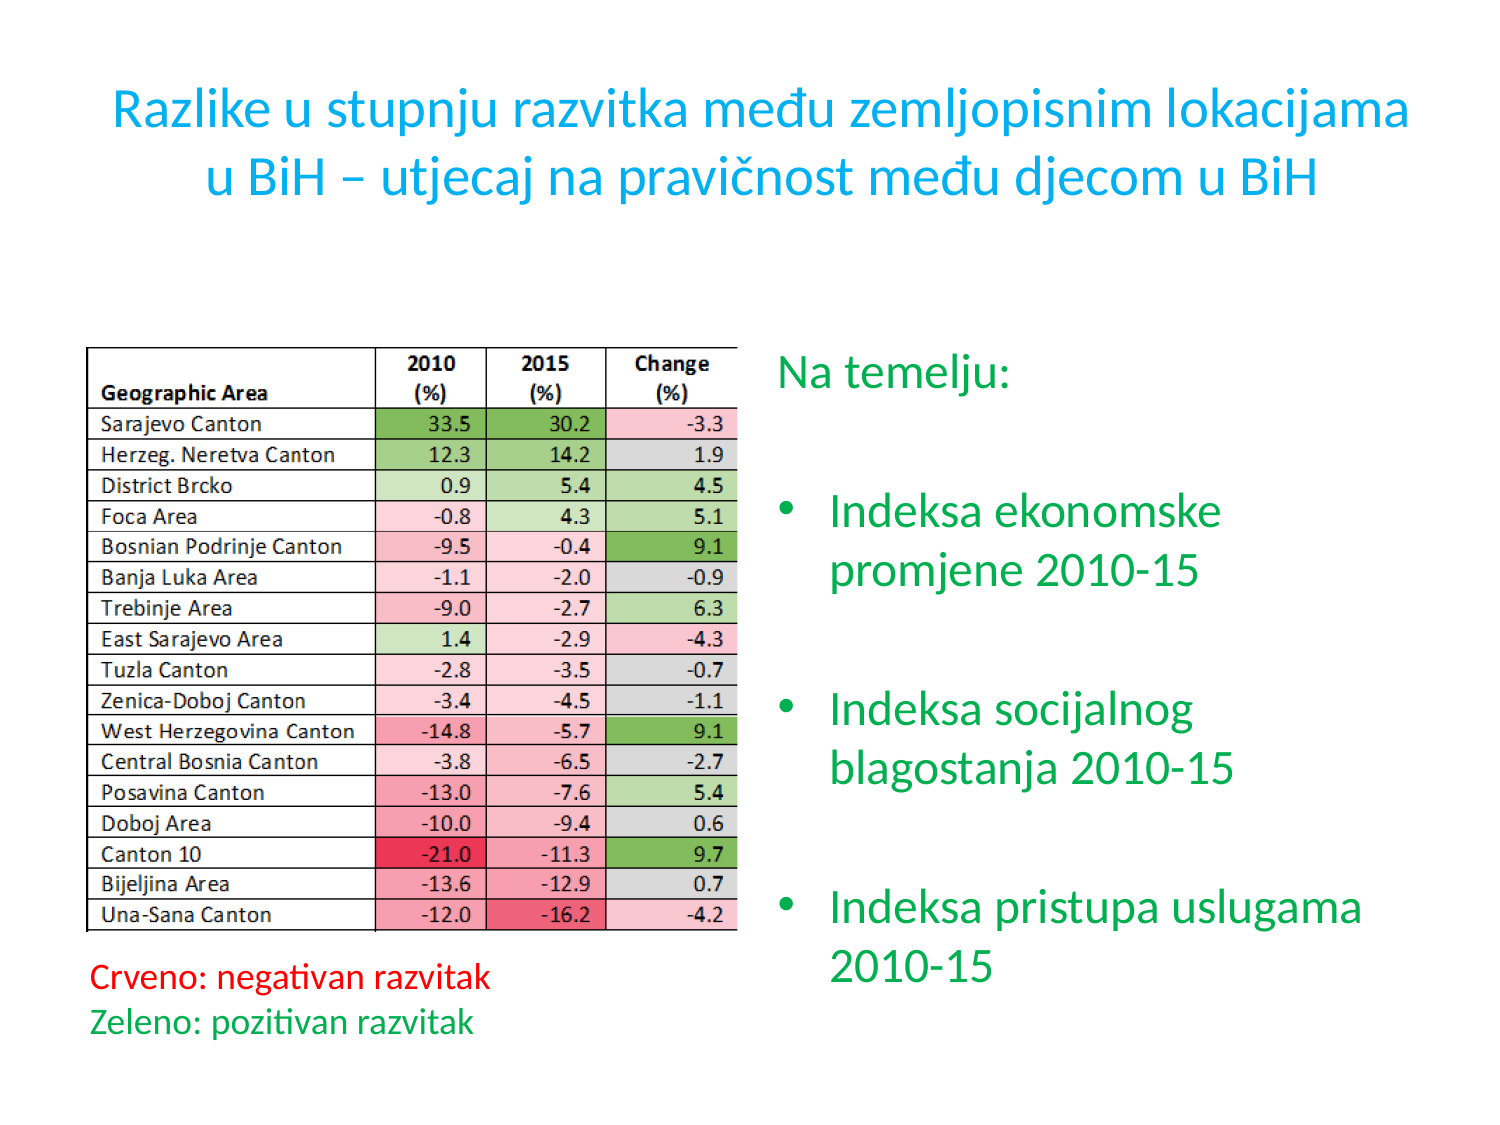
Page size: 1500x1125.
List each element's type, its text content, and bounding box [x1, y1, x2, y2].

list Na temelju: Indeksa ekonomske promjene 2010-15 Indeksa socijalnog blagostanja 2010-15 Indeksa pristupa uslugama 2010-15 [762, 262, 1425, 1005]
title Razlike u stupnju razvitka među zemljopisnim lokacijama u BiH – utjecaj na pravičnost među djecom u BiH [87, 45, 1438, 233]
text_box Crveno: negativan razvitak Zeleno: pozitivan razvitak [74, 944, 825, 1050]
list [74, 328, 738, 940]
